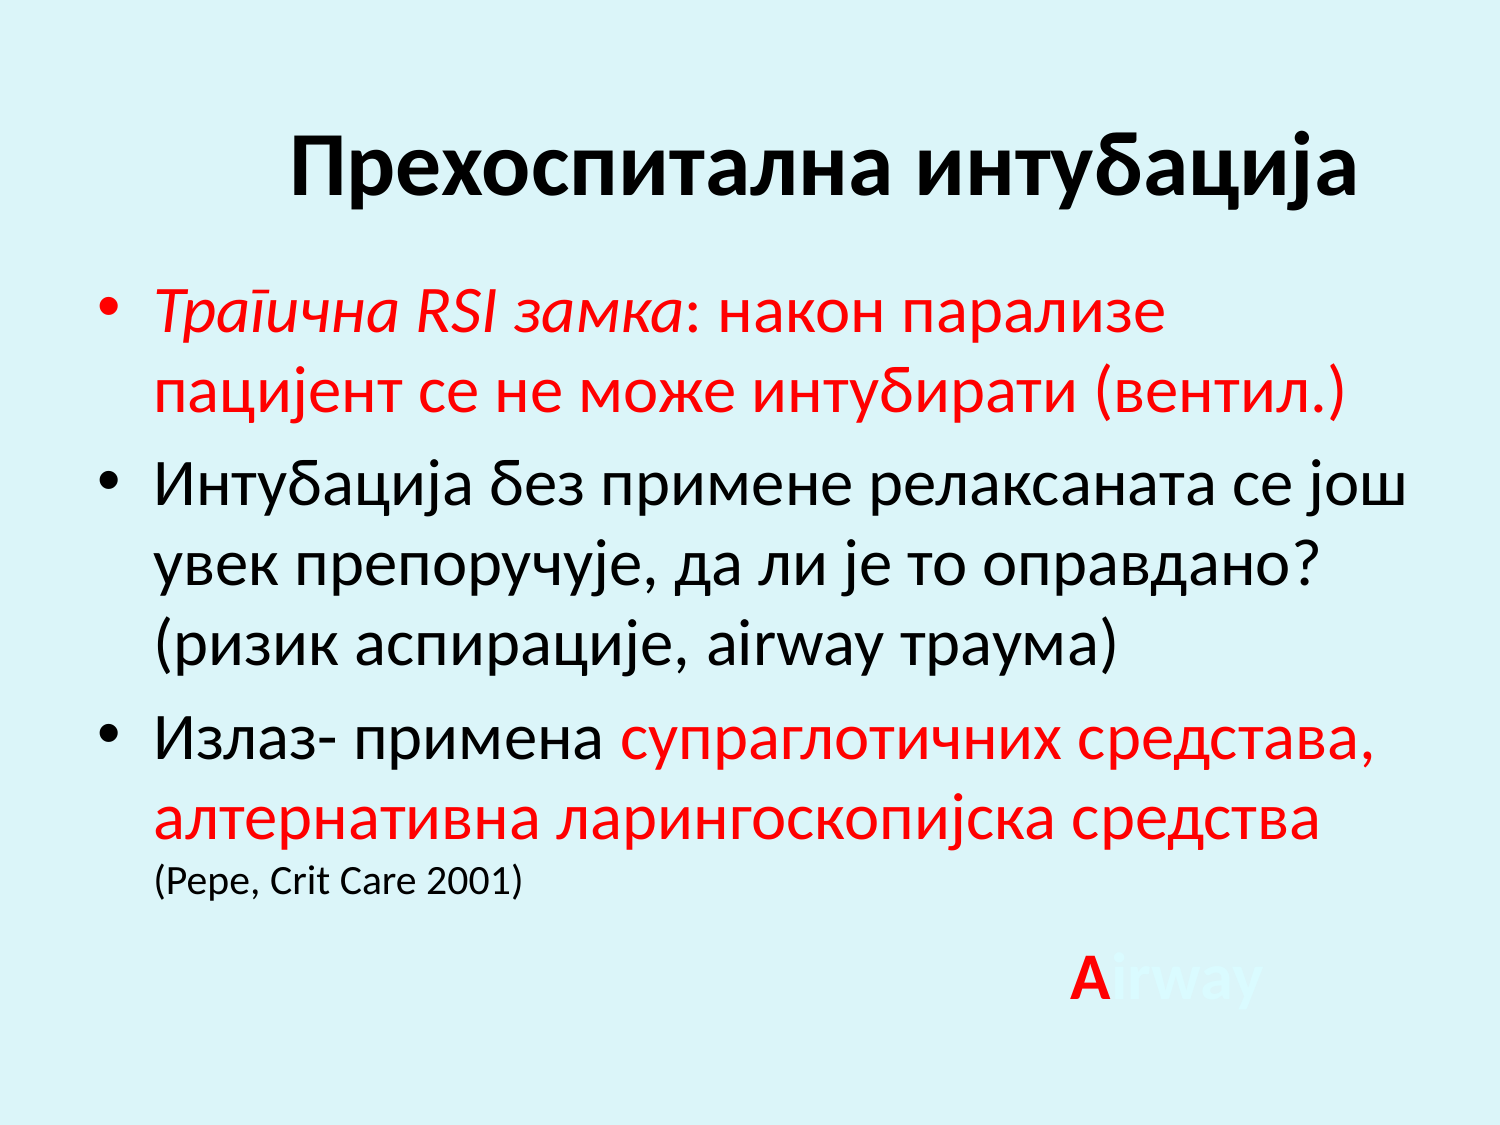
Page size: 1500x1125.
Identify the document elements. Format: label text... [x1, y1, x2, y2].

title Прехоспитална интубација [150, 43, 1500, 274]
text_box Airway [1055, 925, 1279, 1066]
list Трагична RSI замка: након парализе пацијент се не може интубирати (вентил.) Интубација без примене релаксаната се још увек препоручује, да ли је то оправдано? (ризик аспирације, airway траума) Излаз- примена супраглотичних средстава, алтернативна ларингоскопијска средства (Pepe, Crit Care 2001) [82, 257, 1432, 1001]
